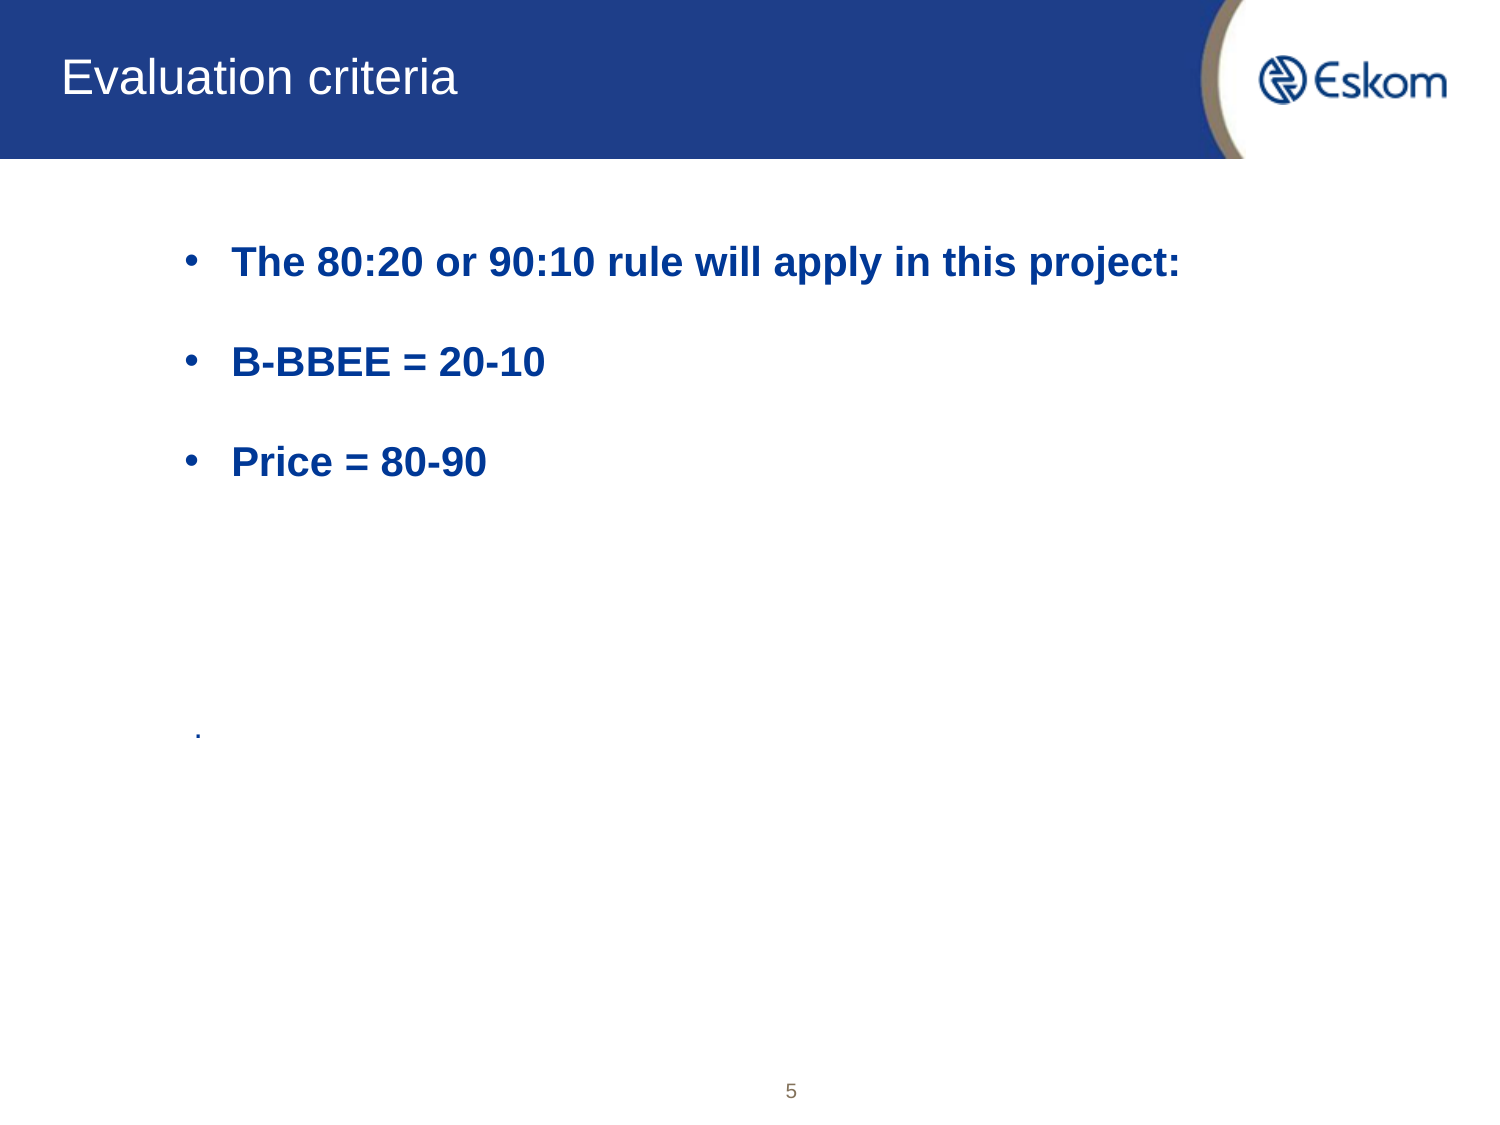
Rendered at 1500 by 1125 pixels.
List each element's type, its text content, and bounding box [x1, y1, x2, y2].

picture [1257, 55, 1450, 105]
picture [0, 0, 1246, 159]
slide_number 5 [643, 1058, 798, 1103]
text_box The 80:20 or 90:10 rule will apply in this project: B-BBEE = 20-10 Price = 80-90 . [169, 177, 1349, 753]
title Evaluation criteria [32, 53, 1179, 106]
